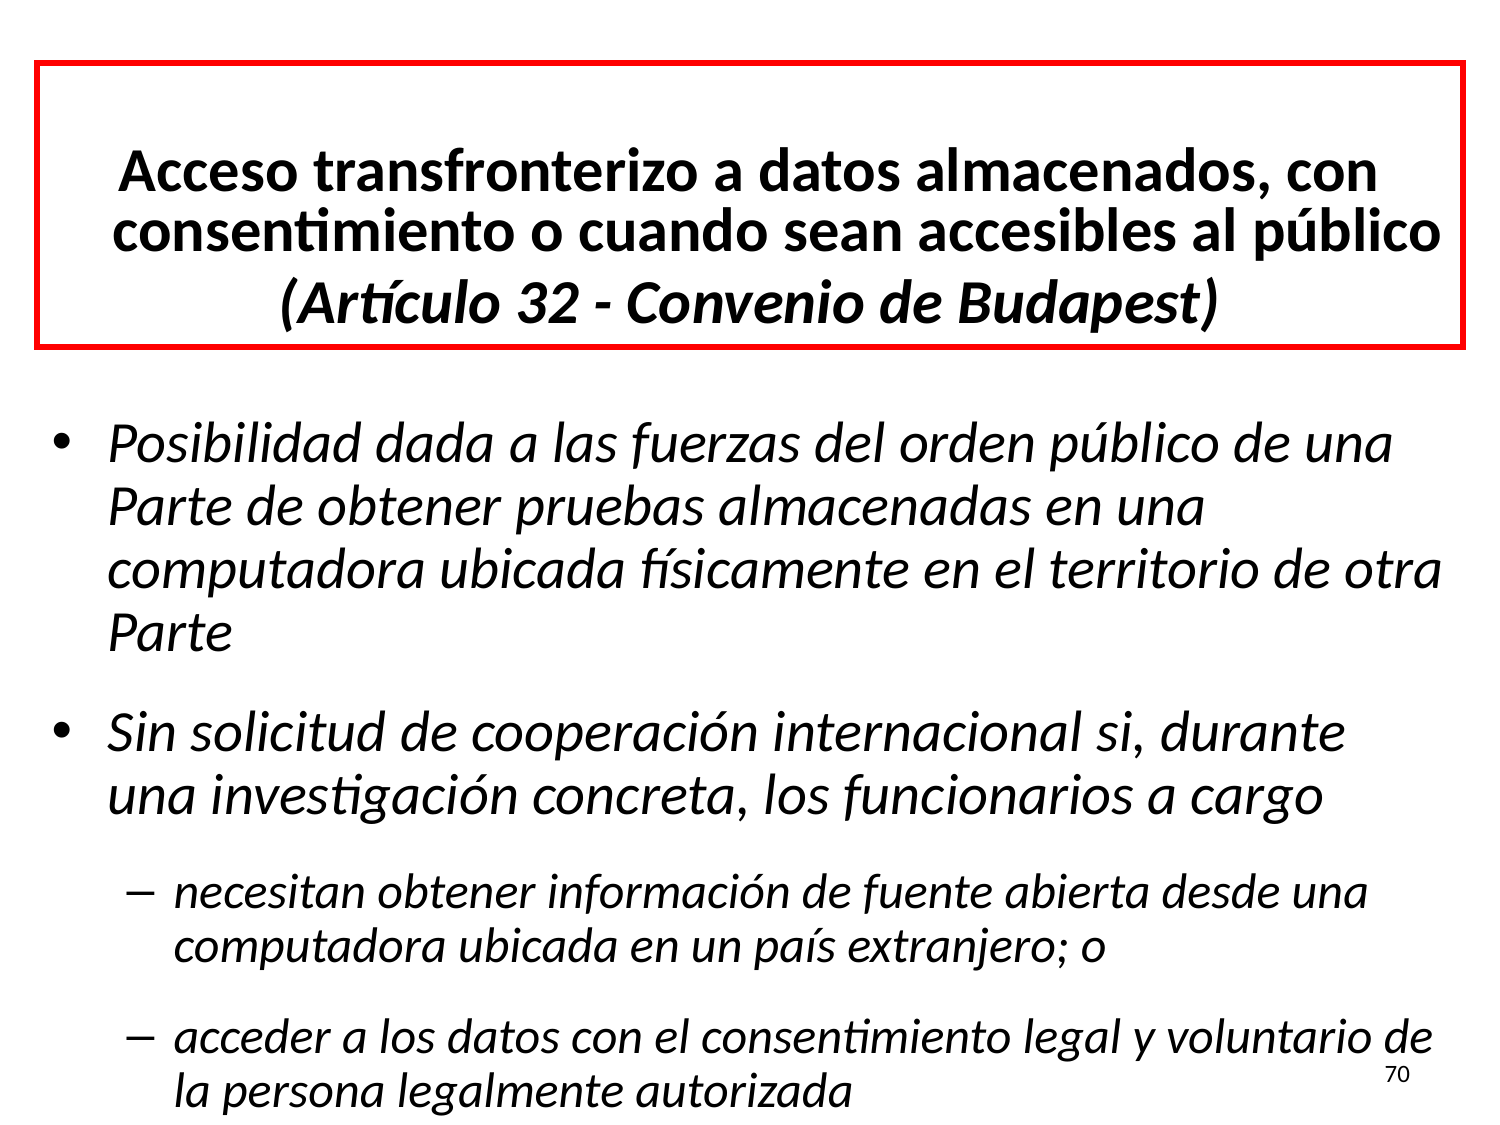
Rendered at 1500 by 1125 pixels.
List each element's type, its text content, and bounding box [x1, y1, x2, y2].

slide_number 70 [1074, 1042, 1425, 1103]
text_box Acceso transfronterizo a datos almacenados, con consentimiento o cuando sean accesibles al público (Artículo 32 - Convenio de Budapest) Posibilidad dada a las fuerzas del orden público de una Parte de obtener pruebas almacenadas en una computadora ubicada físicamente en el territorio de otra Parte Sin solicitud de cooperación internacional si, durante una investigación concreta, los funcionarios a cargo necesitan obtener información de fuente abierta desde una computadora ubicada en un país extranjero; o acceder a los datos con el consentimiento legal y voluntario de la persona legalmente autorizada [36, 63, 1464, 347]
